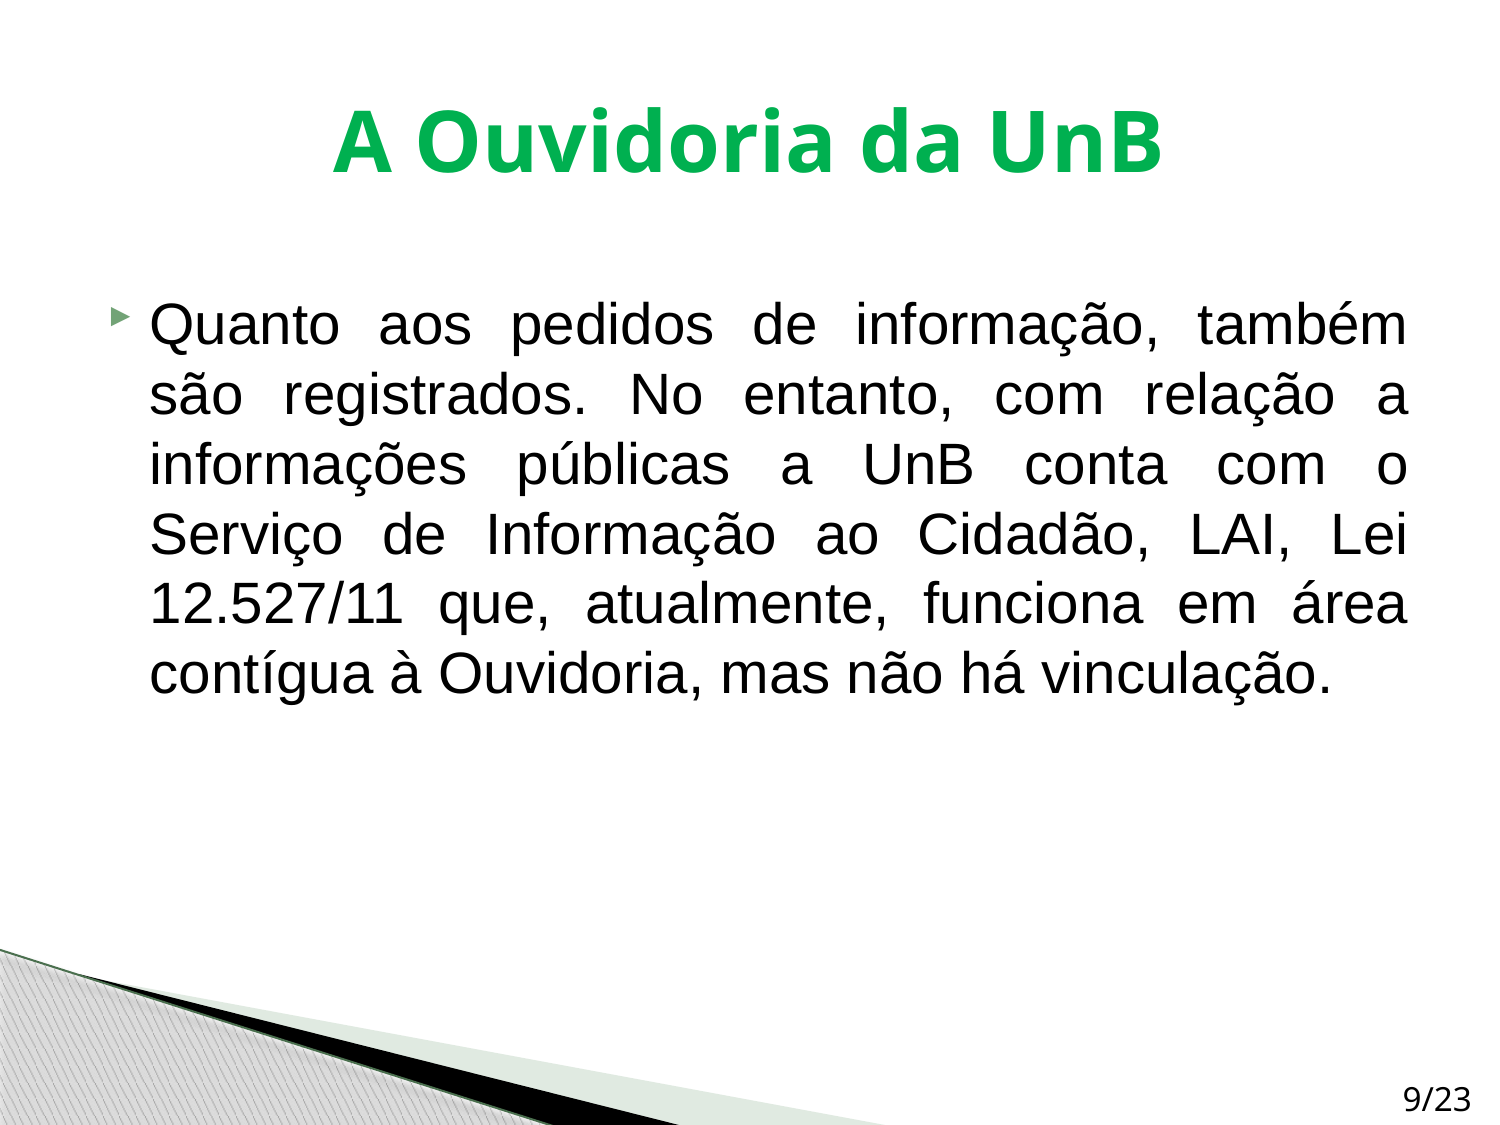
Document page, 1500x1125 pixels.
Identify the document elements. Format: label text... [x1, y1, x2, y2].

title A Ouvidoria da UnB [75, 45, 1425, 233]
list Quanto aos pedidos de informação, também são registrados. No entanto, com relação a informações públicas a UnB conta com o Serviço de Informação ao Cidadão, LAI, Lei 12.527/11 que, atualmente, funciona em área contígua à Ouvidoria, mas não há vinculação. [75, 278, 1425, 941]
text_box 9/23 [1387, 1070, 1500, 1125]
